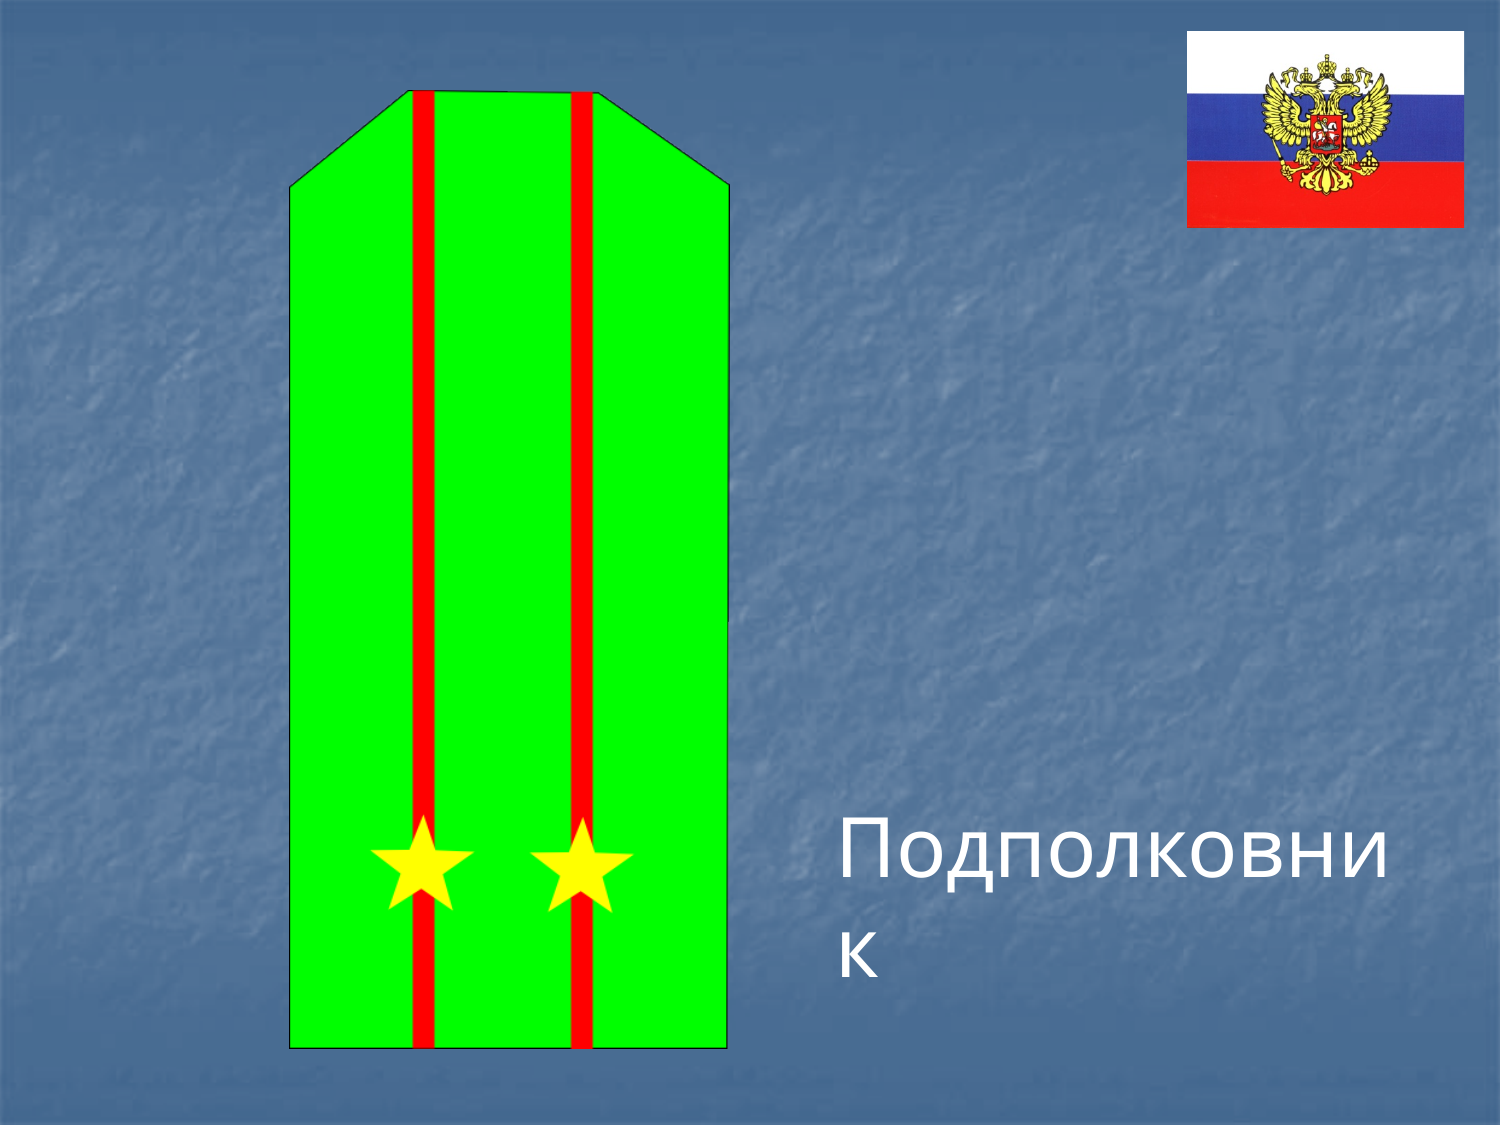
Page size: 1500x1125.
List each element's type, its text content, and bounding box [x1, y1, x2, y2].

picture [1186, 30, 1465, 228]
text_box Подполковник [820, 786, 1436, 1002]
picture [288, 89, 730, 1049]
